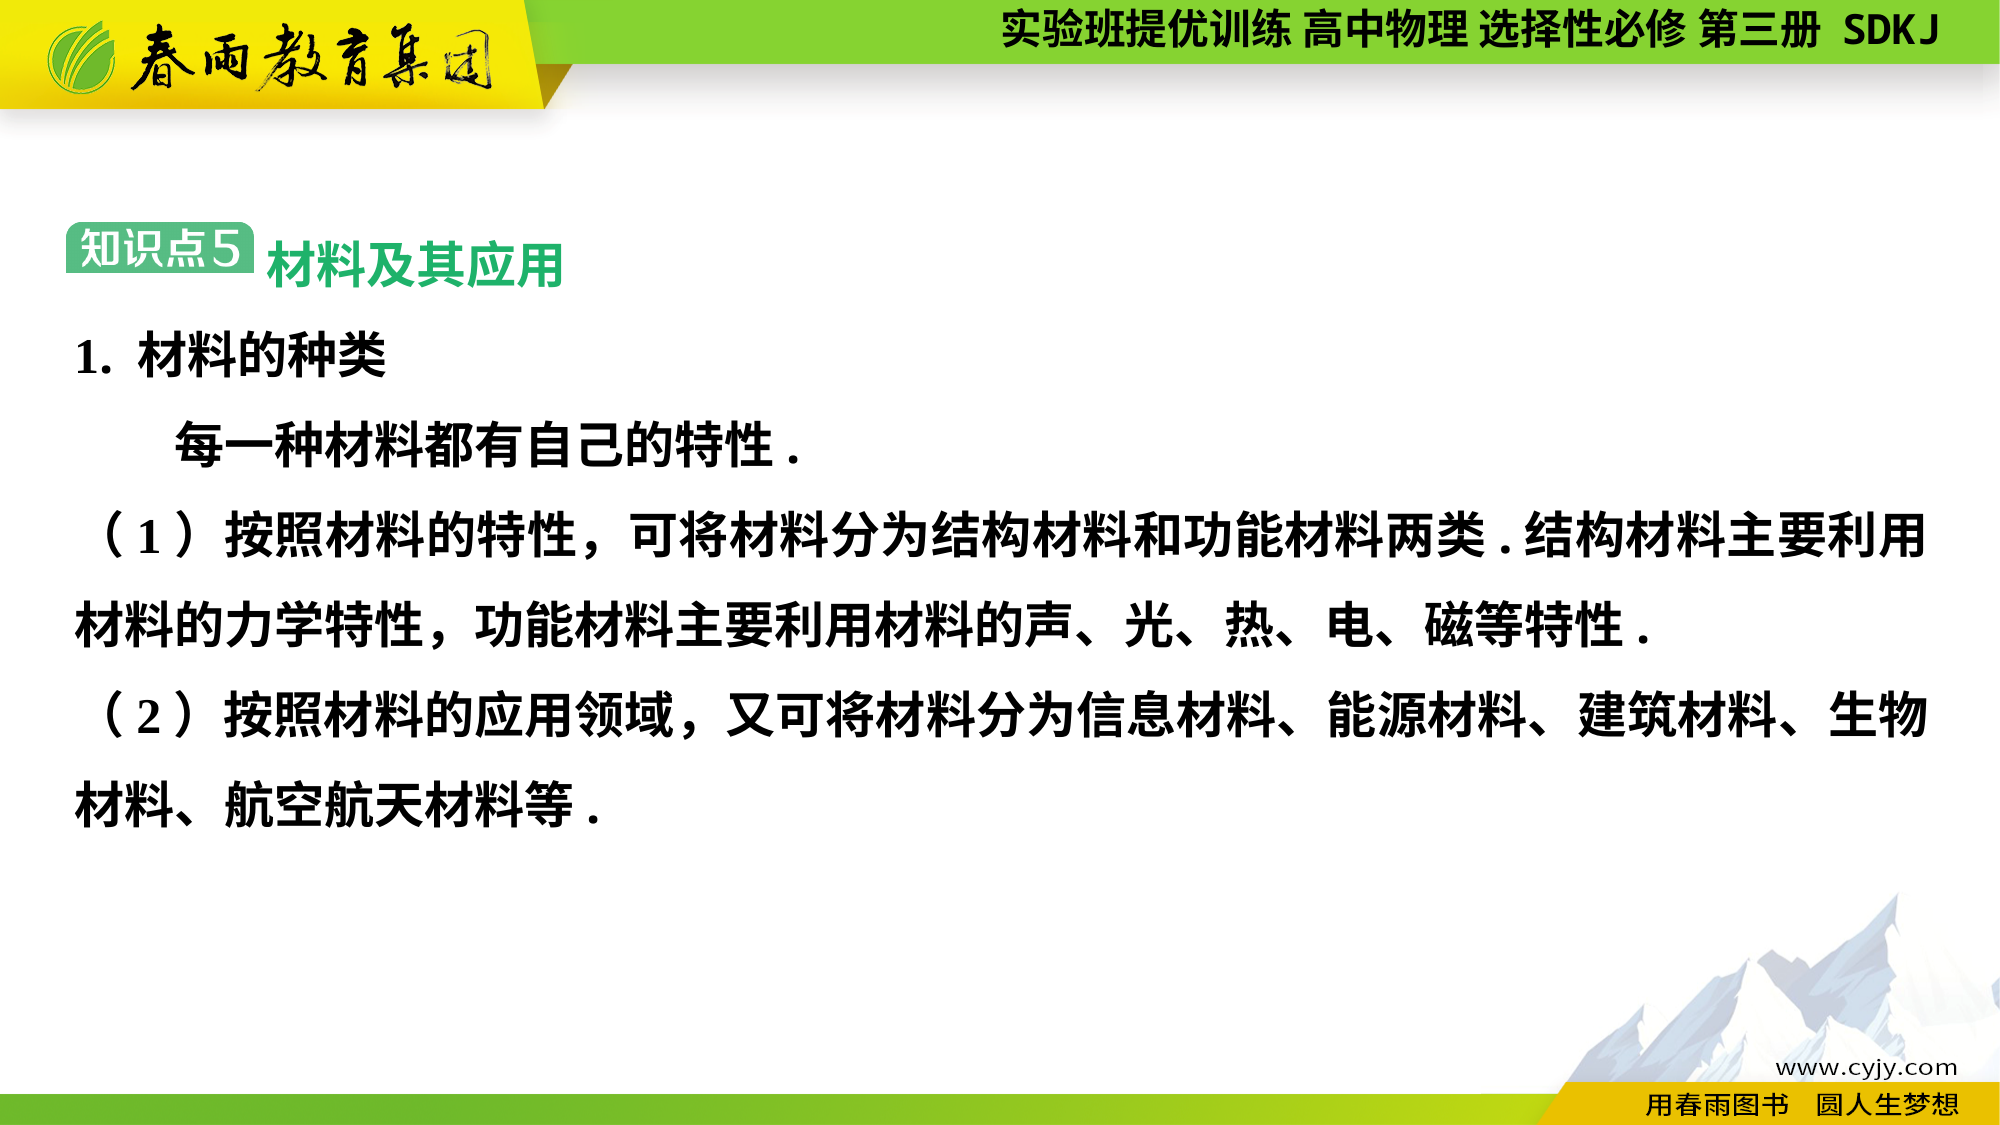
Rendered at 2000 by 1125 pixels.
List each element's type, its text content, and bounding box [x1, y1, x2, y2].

picture [0, 0, 2000, 1125]
list 材料及其应用 1. 材料的种类 每一种材料都有自己的特性. （1）按照材料的特性，可将材料分为结构材料和功能材料两类.结构材料主要利用材料的力学特性，功能材料主要利用材料的声、光、热、电、磁等特性. （2）按照材料的应用领域，又可将材料分为信息材料、能源材料、建筑材料、生物材料、航空航天材料等. [59, 196, 1944, 848]
